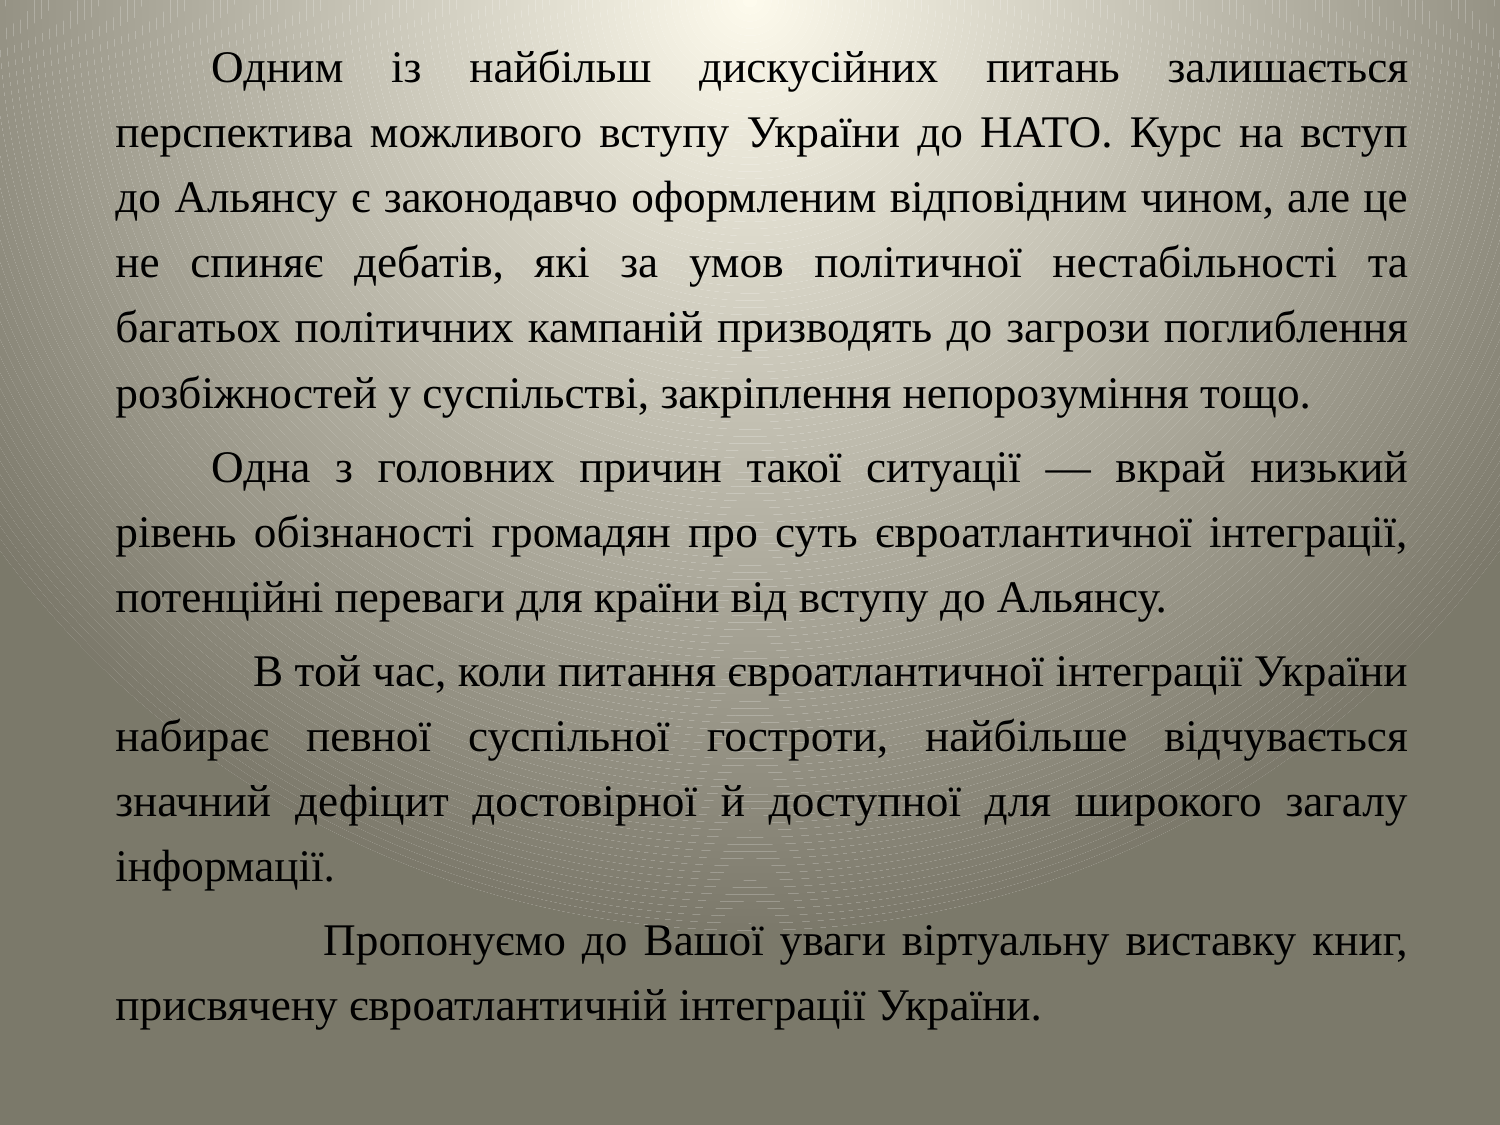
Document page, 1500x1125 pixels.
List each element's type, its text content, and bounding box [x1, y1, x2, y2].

list Одним із найбільш дискусійних питань залишається перспектива можливого вступу України до НАТО. Курс на вступ до Альянсу є законодавчо оформленим відповідним чином, але це не спиняє дебатів, які за умов політичної нестабільності та багатьох політичних кампаній призводять до загрози поглиблення розбіжностей у суспільстві, закріплення непорозуміння тощо. Одна з головних причин такої ситуації — вкрай низький рівень обізнаності громадян про суть євроатлантичної інтеграції, потенційні переваги для країни від вступу до Альянсу. В той час, коли питання євроатлантичної інтеграції України набирає певної суспільної гостроти, найбільше відчувається значний дефіцит достовірної й доступної для широкого загалу інформації. Пропонуємо до Вашої уваги віртуальну виставку книг, присвячену євроатлантичній інтеграції України. [100, 19, 1424, 1106]
